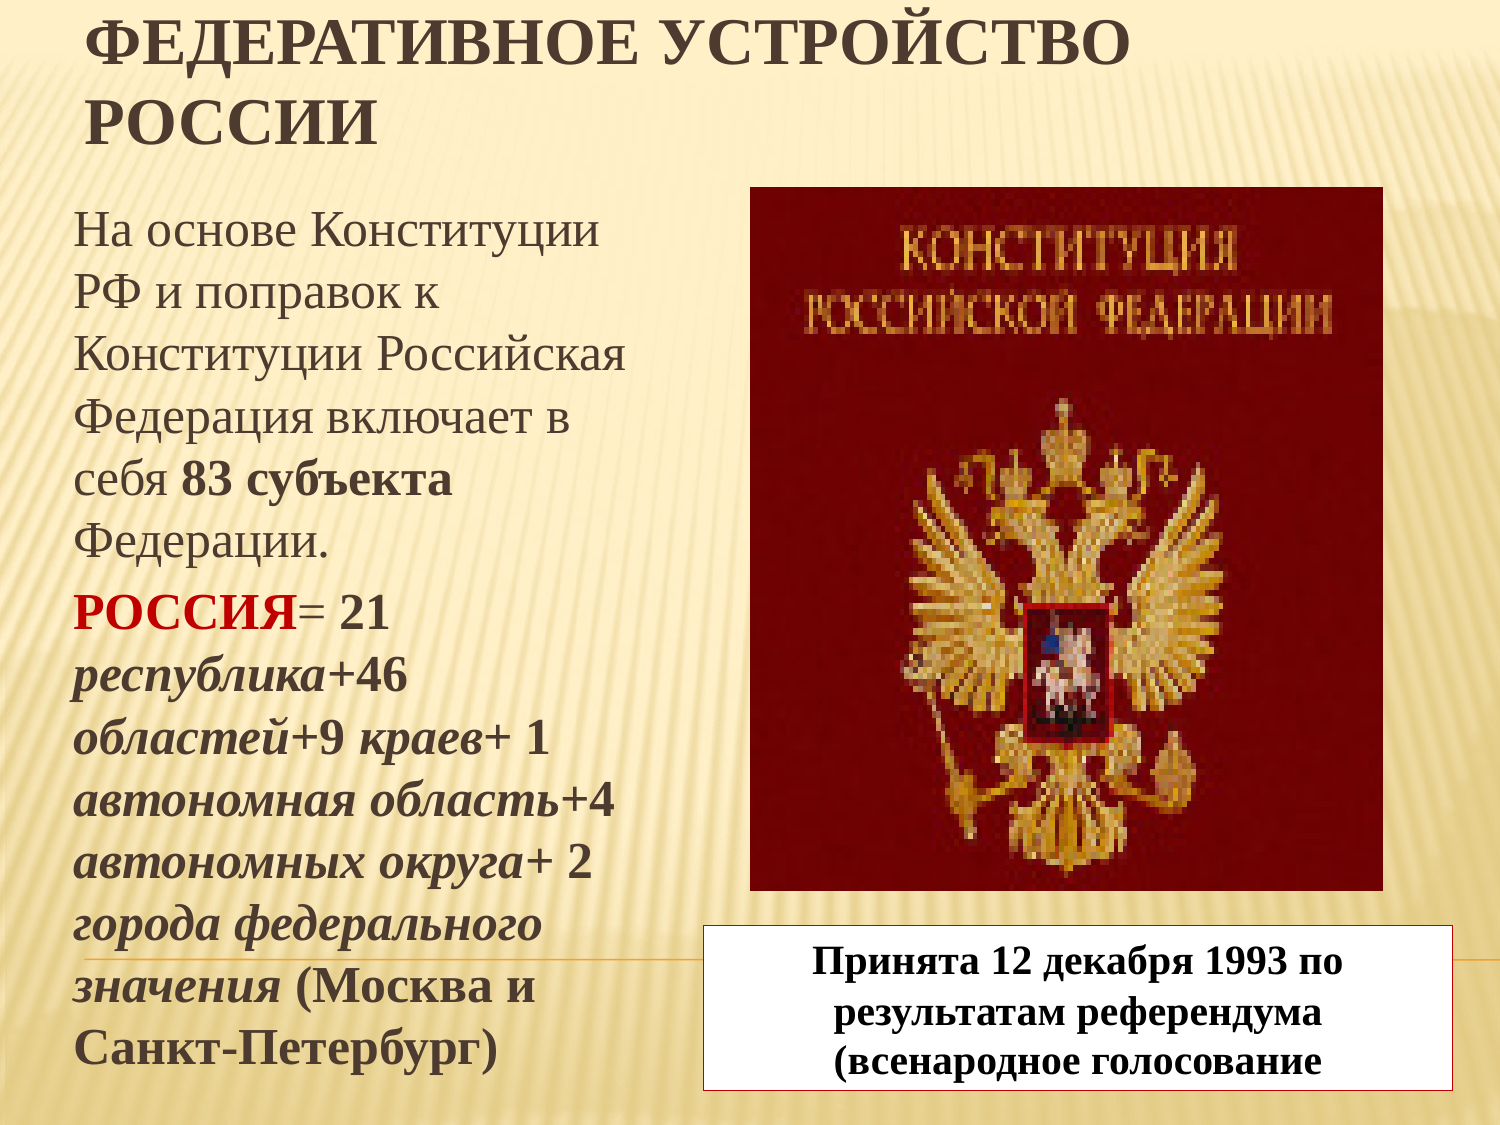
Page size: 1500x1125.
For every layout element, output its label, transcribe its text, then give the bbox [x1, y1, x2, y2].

text_box Принята 12 декабря 1993 по результатам референдума (всенародное голосование [703, 925, 1453, 1091]
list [749, 187, 1384, 891]
title Федеративное устройство России [70, 35, 1458, 121]
list На основе Конституции РФ и поправок к Конституции Российская Федерация включает в себя 83 субъекта Федерации. РОССИЯ= 21 республика+46 областей+9 краев+ 1 автономная область+4 автономных округа+ 2 города федерального значения (Москва и Санкт-Петербург) [58, 187, 692, 1090]
